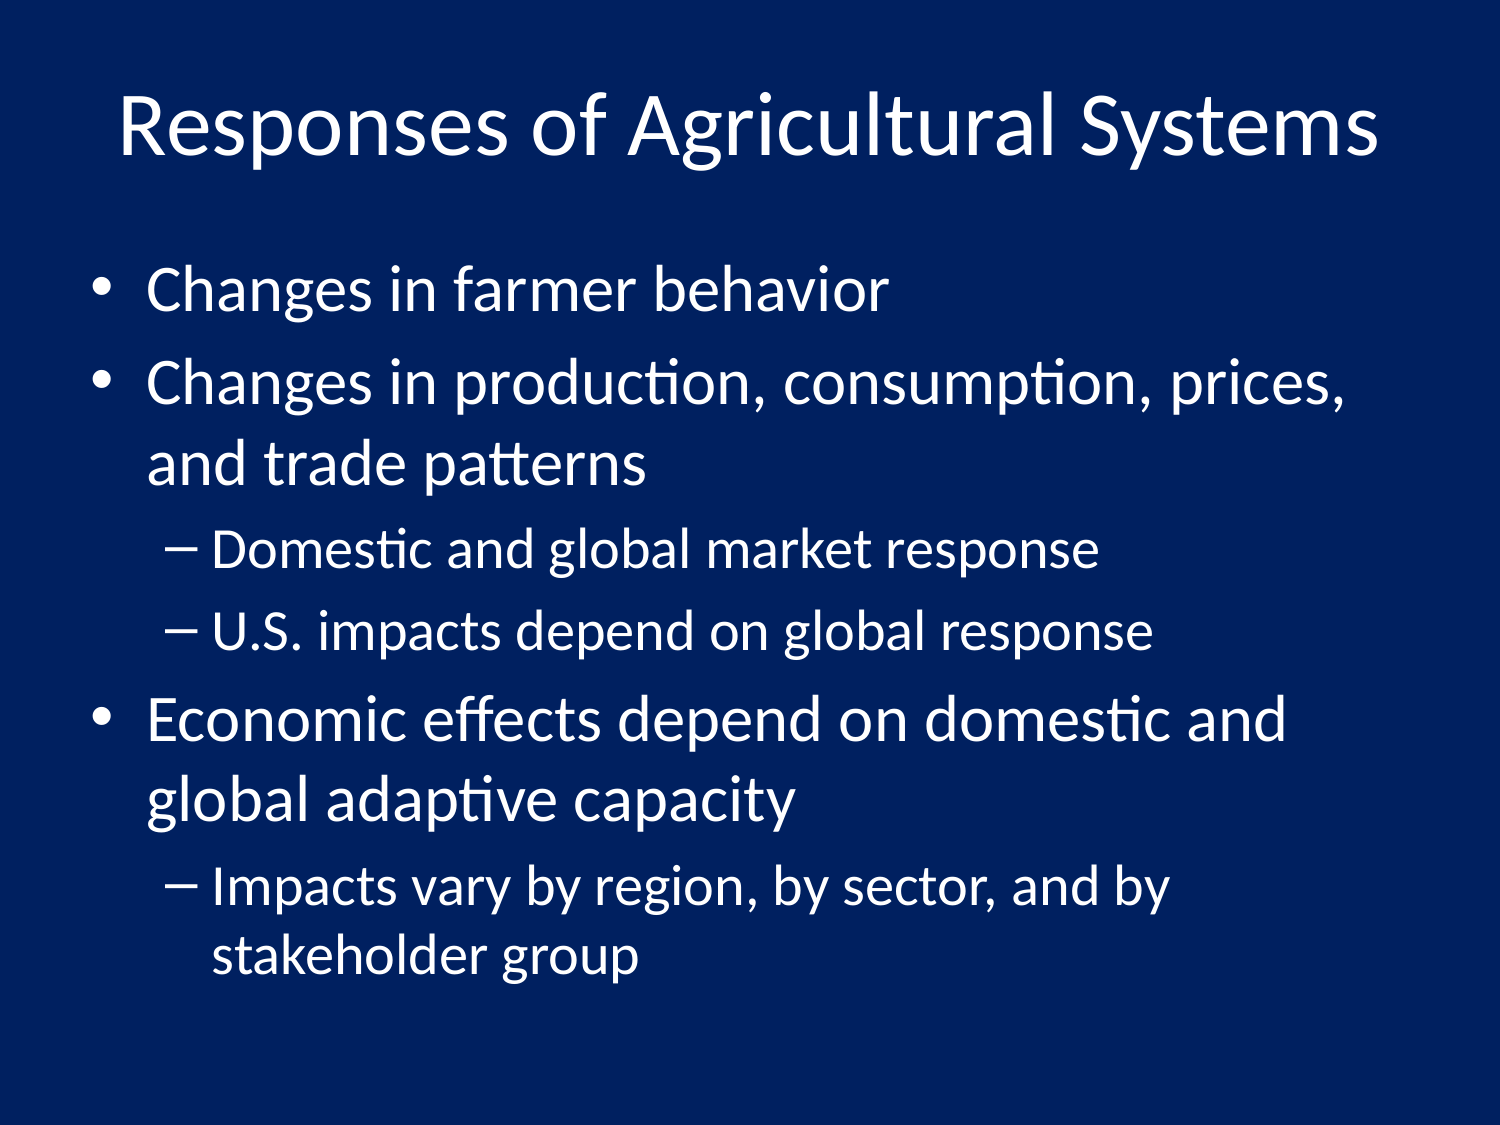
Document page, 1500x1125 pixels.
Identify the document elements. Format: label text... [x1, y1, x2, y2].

title Responses of Agricultural Systems [75, 24, 1425, 213]
list Changes in farmer behavior Changes in production, consumption, prices, and trade patterns Domestic and global market response U.S. impacts depend on global response Economic effects depend on domestic and global adaptive capacity Impacts vary by region, by sector, and by stakeholder group [75, 237, 1450, 1050]
